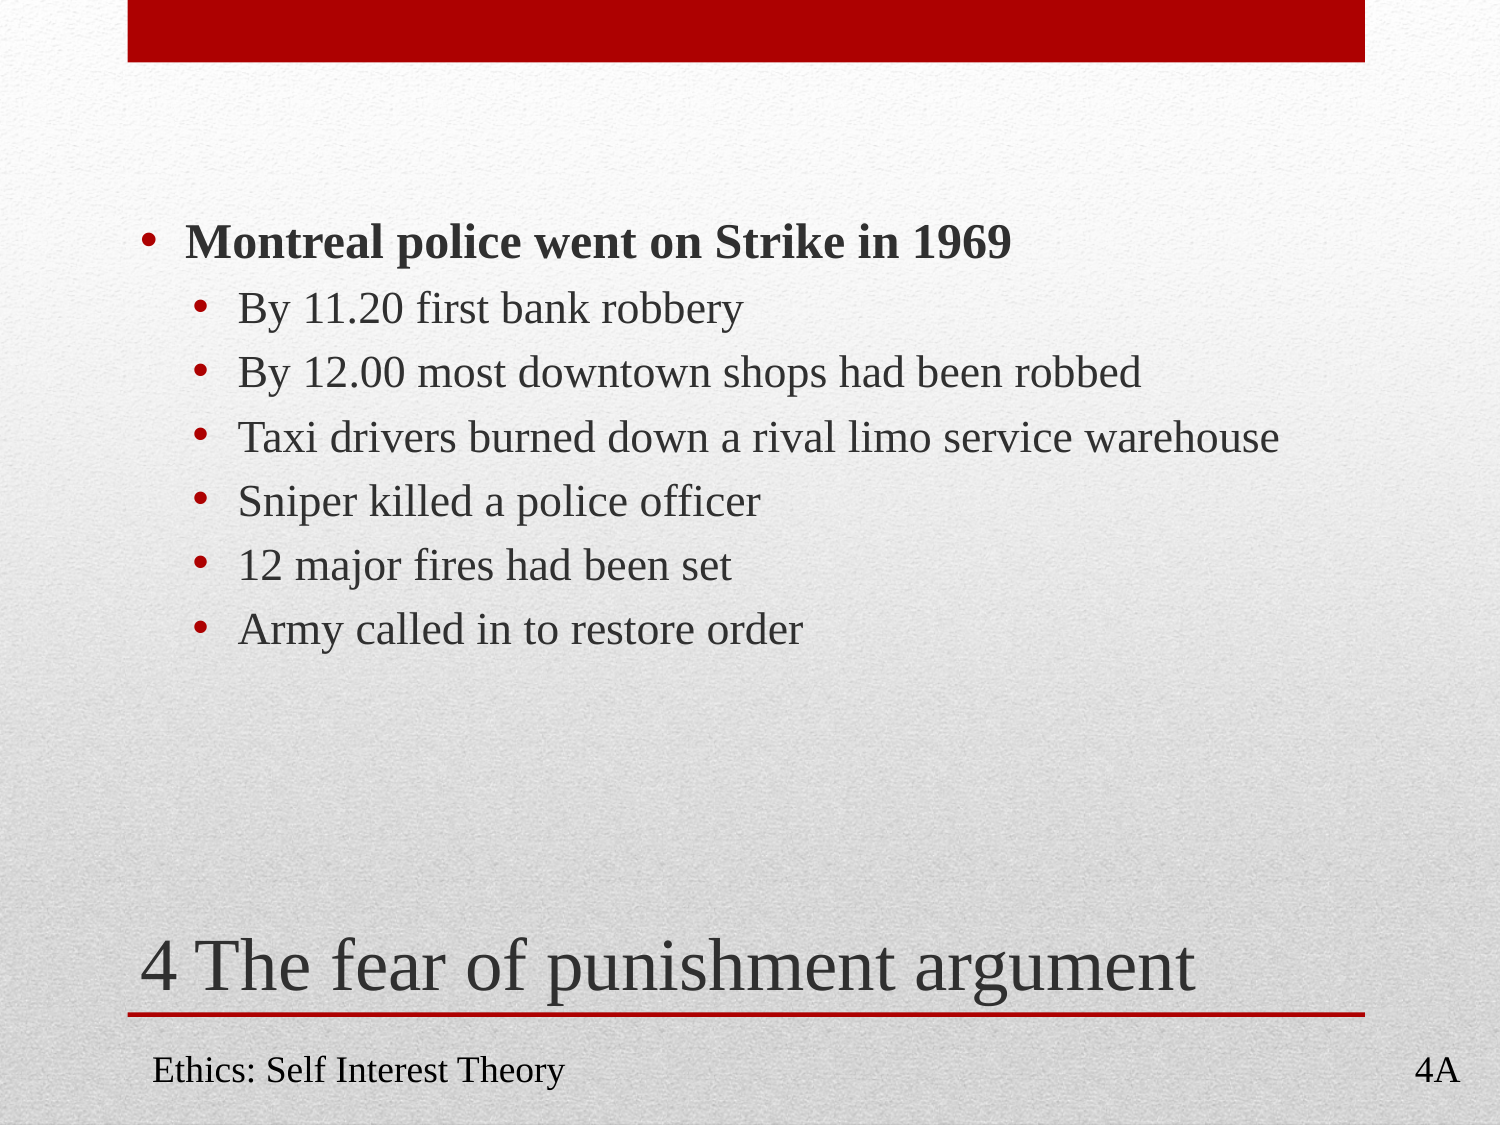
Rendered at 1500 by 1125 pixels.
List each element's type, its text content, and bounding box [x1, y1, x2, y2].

title 4 The fear of punishment argument [125, 750, 1413, 1013]
list Montreal police went on Strike in 1969 By 11.20 first bank robbery By 12.00 most downtown shops had been robbed Taxi drivers burned down a rival limo service warehouse Sniper killed a police officer 12 major fires had been set Army called in to restore order [125, 112, 1363, 750]
